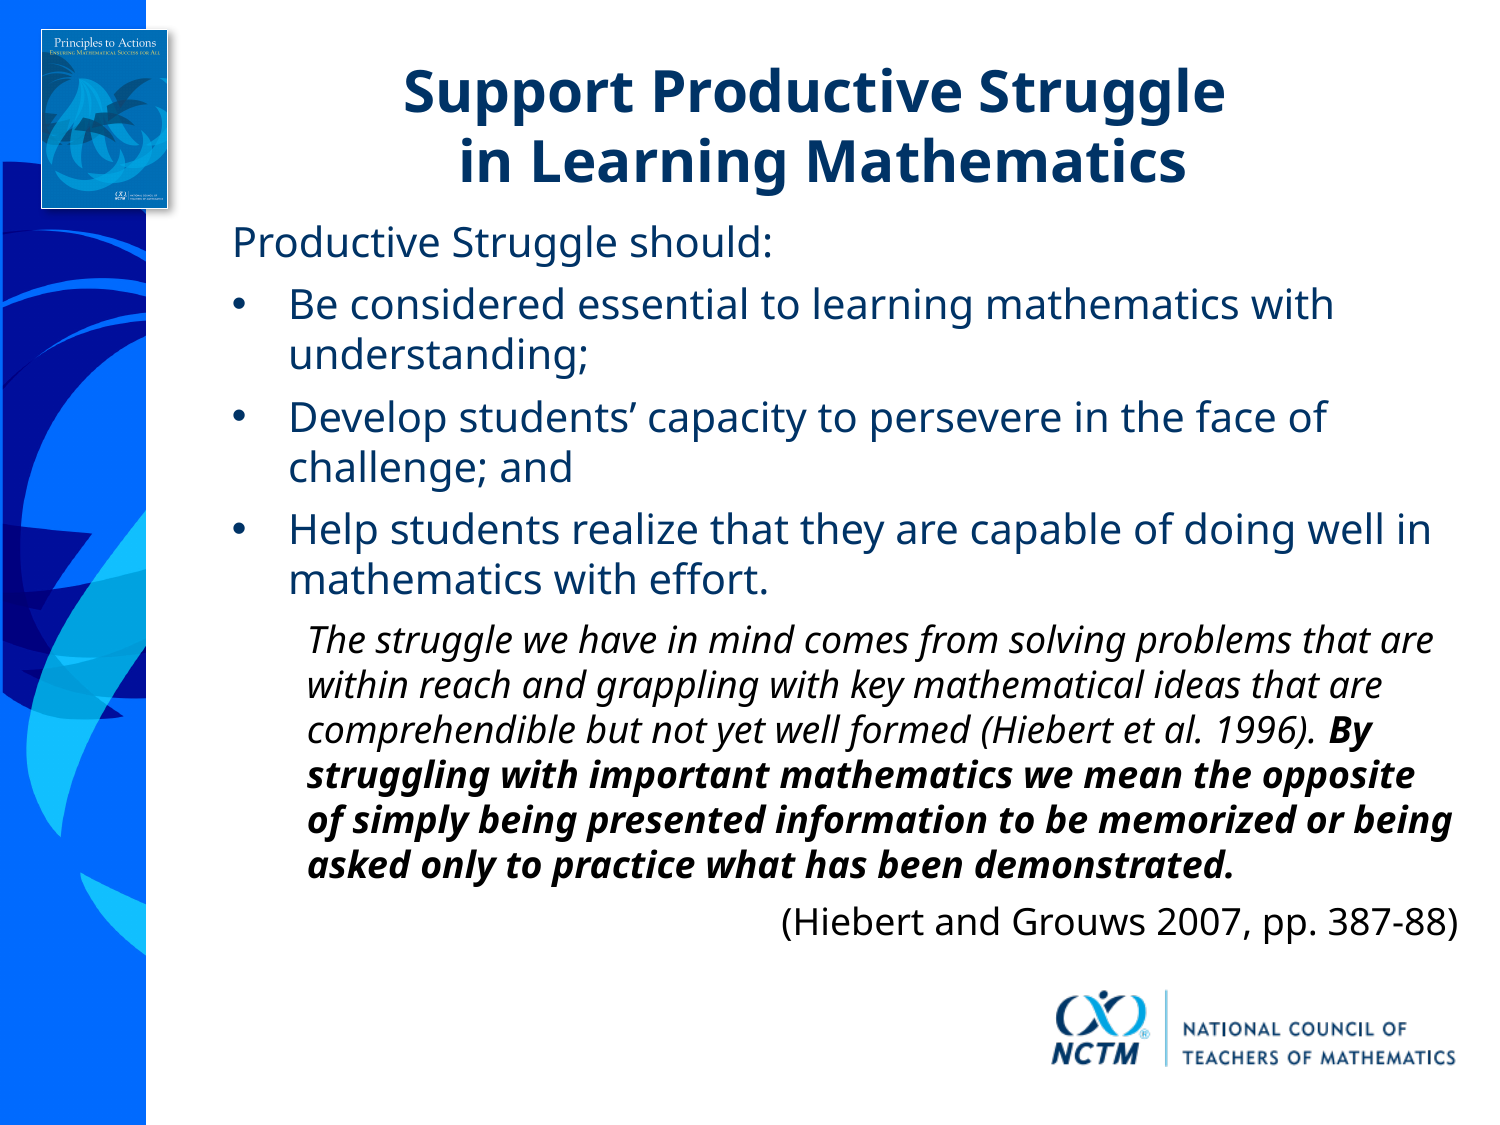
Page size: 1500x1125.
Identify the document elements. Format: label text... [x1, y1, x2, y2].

picture [1034, 969, 1474, 1085]
picture [0, 0, 168, 1125]
text_box Support Productive Struggle in Learning Mathematics [170, 29, 1500, 218]
text_box Productive Struggle should: Be considered essential to learning mathematics with understanding; Develop students’ capacity to persevere in the face of challenge; and Help students realize that they are capable of doing well in mathematics with effort. The struggle we have in mind comes from solving problems that are within reach and grappling with key mathematical ideas that are comprehendible but not yet well formed (Hiebert et al. 1996). By struggling with important mathematics we mean the opposite of simply being presented information to be memorized or being asked only to practice what has been demonstrated. (Hiebert and Grouws 2007, pp. 387-88) [217, 208, 1474, 1064]
